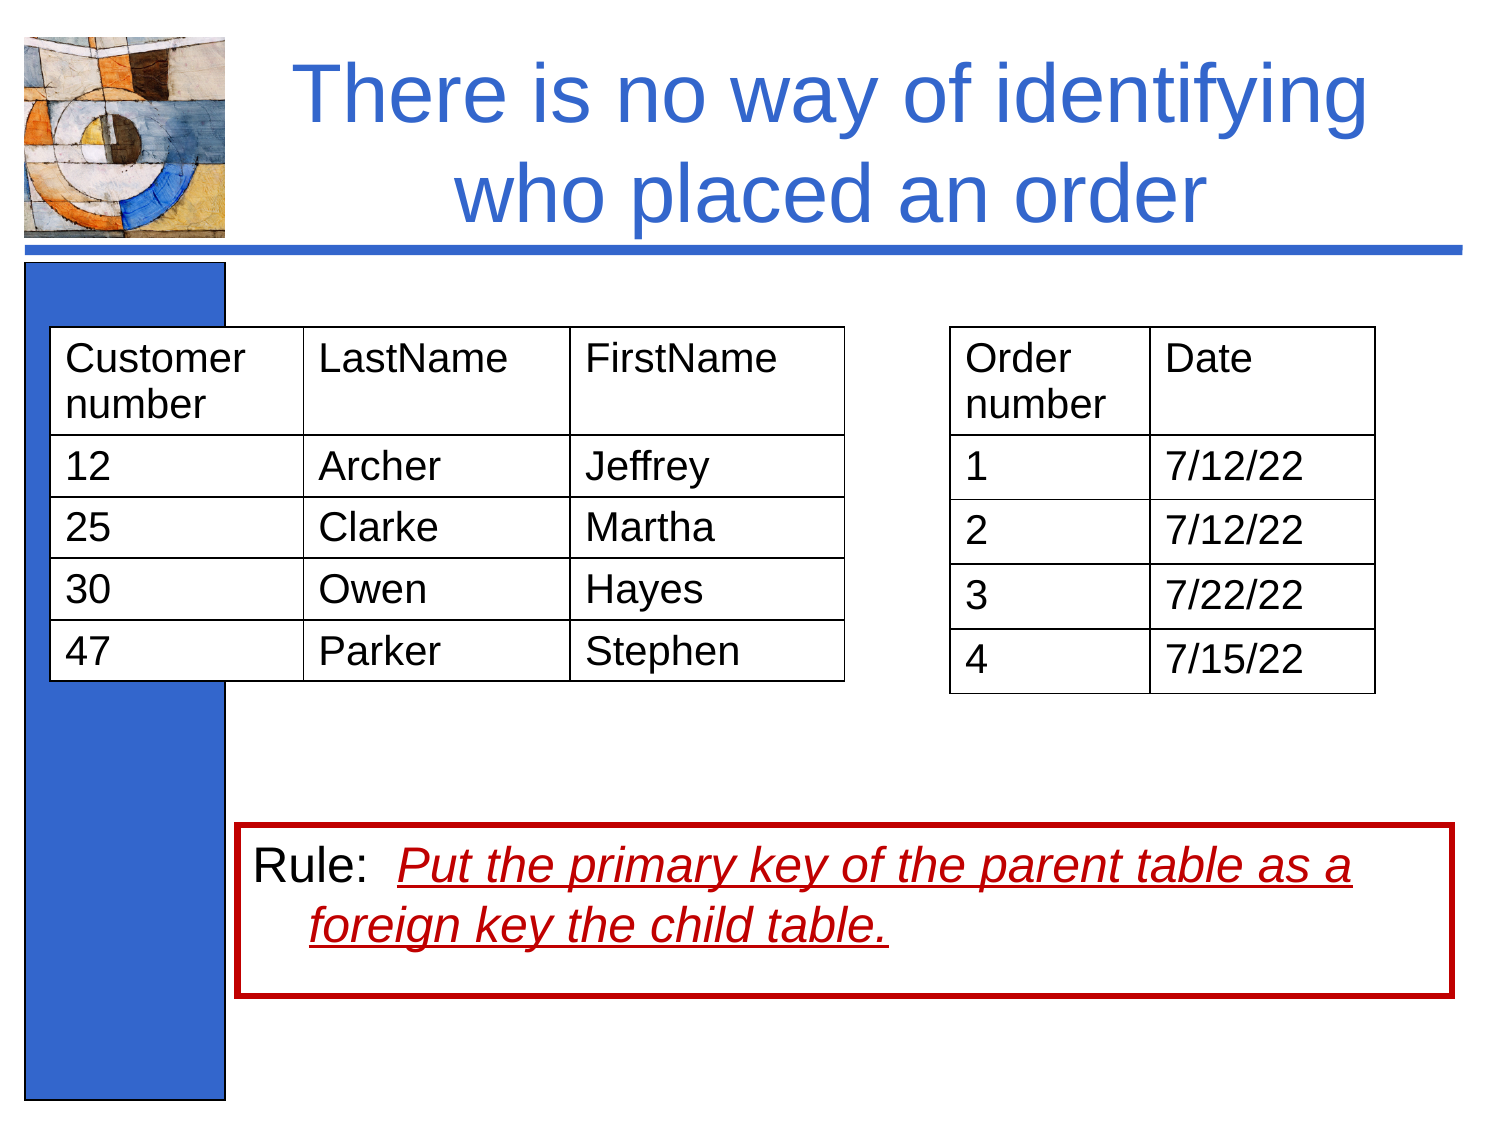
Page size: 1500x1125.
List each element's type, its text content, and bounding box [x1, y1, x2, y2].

table_cell 1 [951, 436, 1149, 499]
table_header Date [1151, 328, 1374, 434]
table_cell 30 [51, 559, 303, 619]
table_header LastName [304, 328, 569, 434]
table_cell 4 [951, 630, 1149, 693]
table_cell Hayes [571, 559, 844, 619]
table_cell Martha [571, 498, 844, 557]
table_cell 3 [951, 565, 1149, 628]
table_cell 47 [51, 621, 303, 680]
table_cell Clarke [304, 498, 569, 557]
table_cell 7/22/22 [1151, 565, 1374, 628]
table_cell 12 [51, 436, 303, 496]
table_cell Parker [304, 621, 569, 680]
table_header Order number [951, 328, 1149, 434]
table_cell Archer [304, 436, 569, 496]
table_cell 7/12/22 [1151, 436, 1374, 499]
table_cell Owen [304, 559, 569, 619]
table_header Customer number [51, 328, 303, 434]
table_cell 2 [951, 500, 1149, 563]
table_header FirstName [571, 328, 844, 434]
table_cell Stephen [571, 621, 844, 680]
table_cell Jeffrey [571, 436, 844, 496]
table_cell 25 [51, 498, 303, 557]
title There is no way of identifying who placed an order [237, 44, 1426, 233]
table_cell 7/15/22 [1151, 630, 1374, 693]
picture [24, 37, 225, 238]
table_cell 7/12/22 [1151, 500, 1374, 563]
text_box Rule: Put the primary key of the parent table as a foreign key the child table. [237, 825, 1452, 997]
